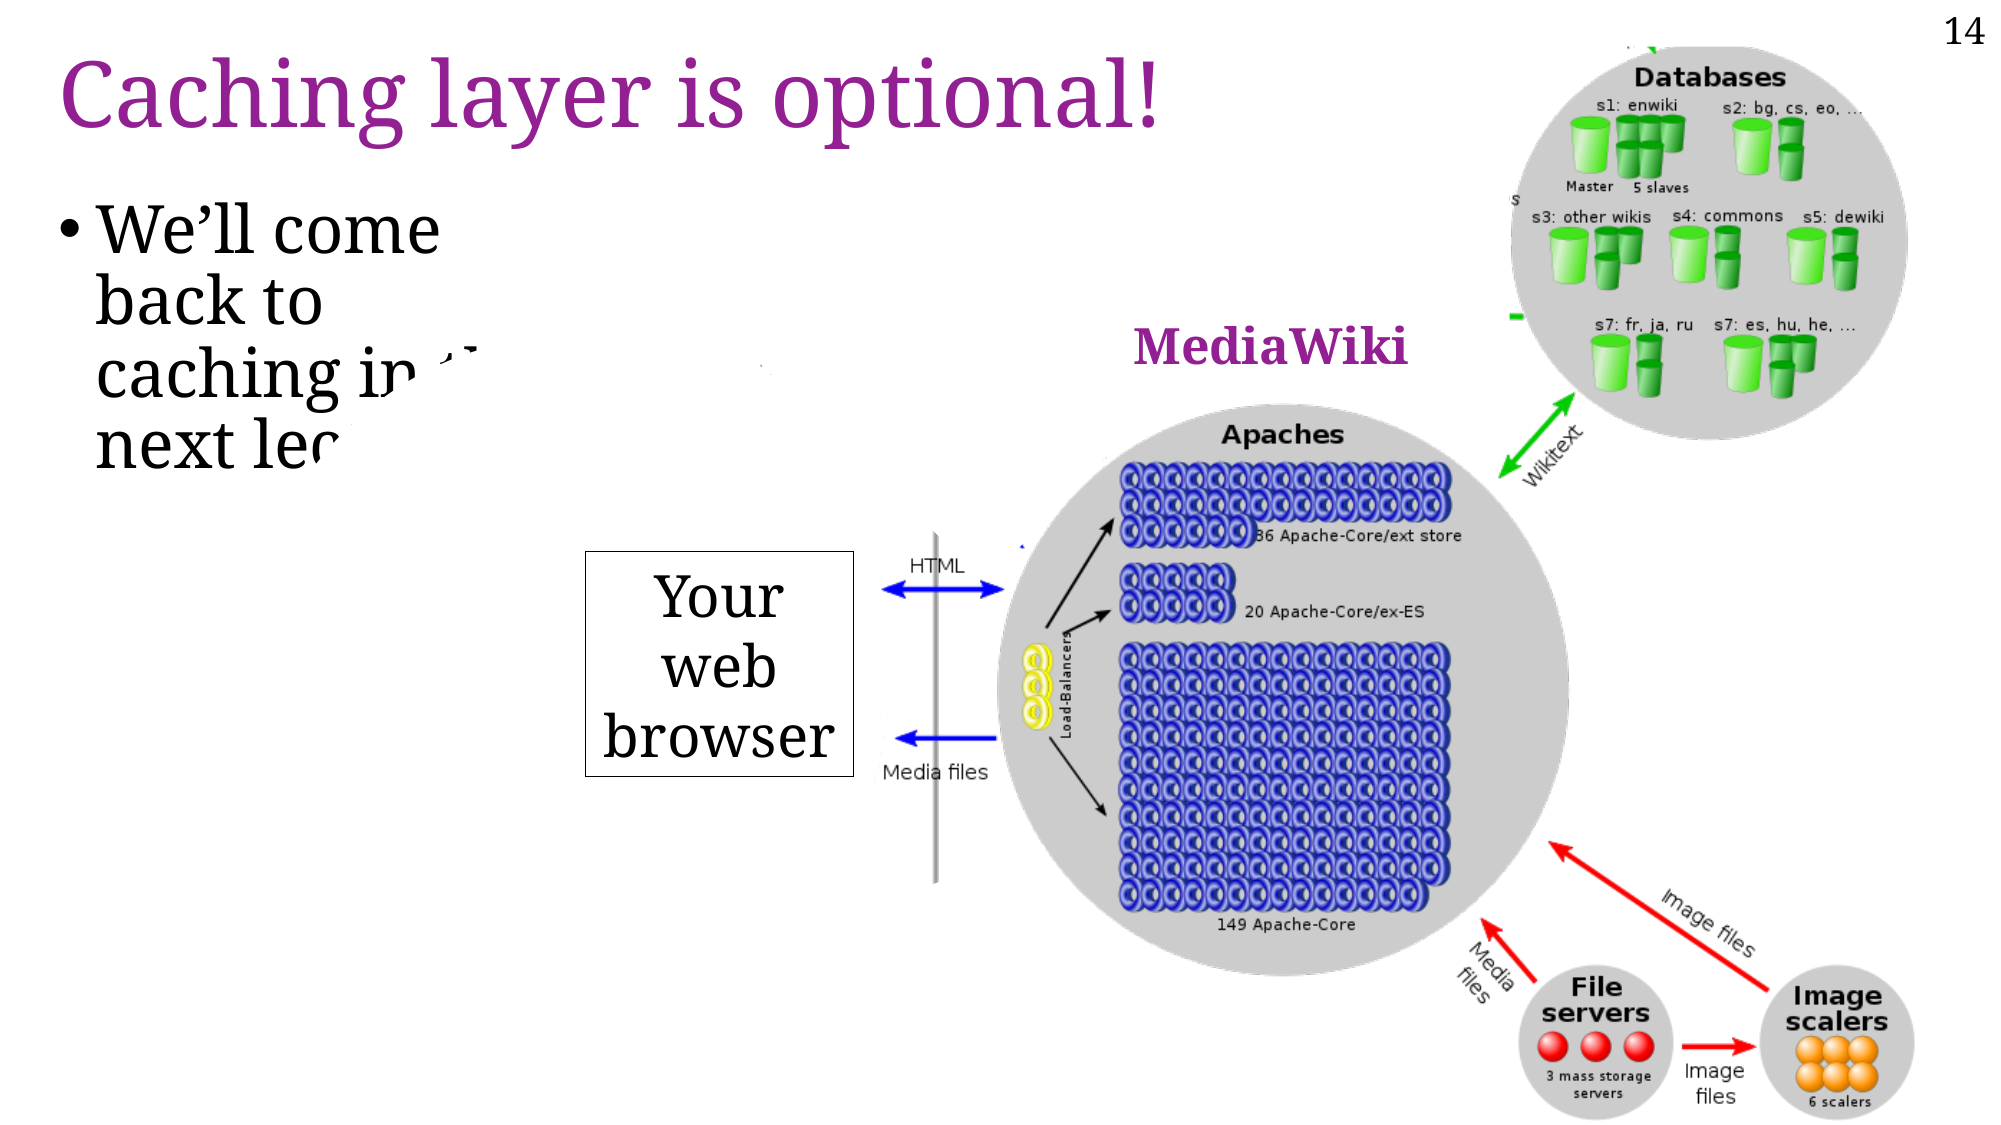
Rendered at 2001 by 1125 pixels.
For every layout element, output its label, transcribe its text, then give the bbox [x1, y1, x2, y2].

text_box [179, 0, 2000, 1125]
title Caching layer is optional! [43, 25, 179, 171]
list We’ll come back to caching in the next lecture [43, 188, 179, 1106]
